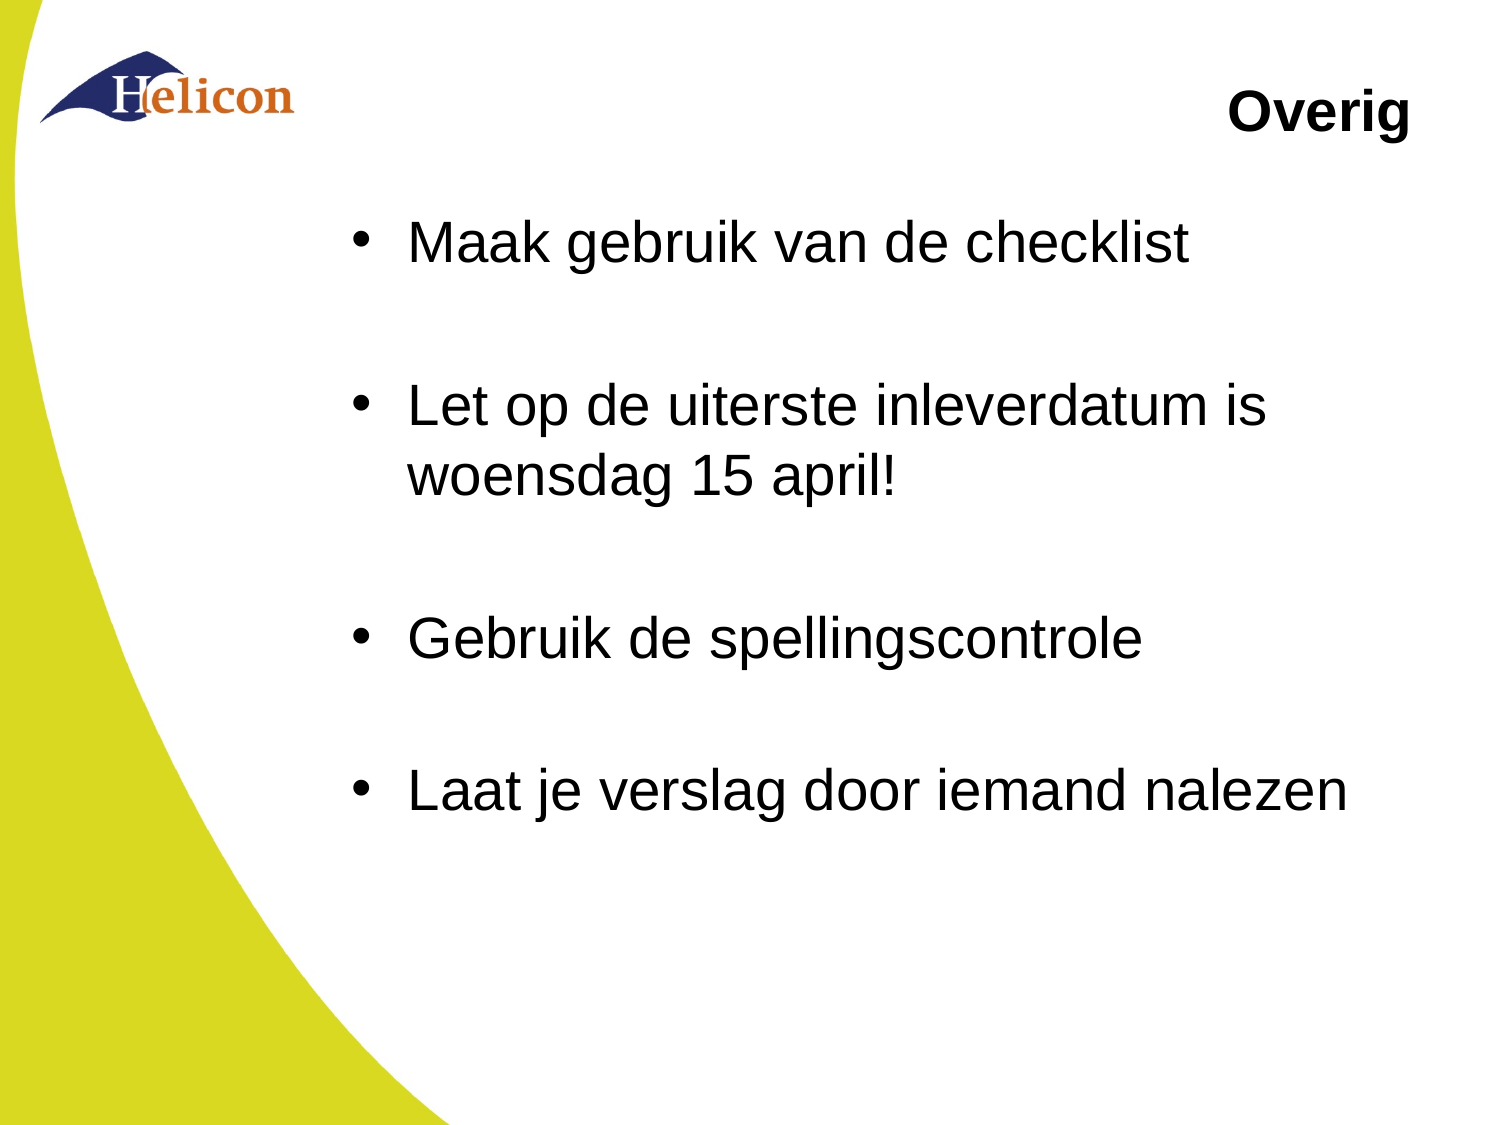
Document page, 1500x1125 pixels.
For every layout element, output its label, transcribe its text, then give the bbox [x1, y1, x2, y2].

title Overig [337, 54, 1428, 161]
list Maak gebruik van de checklist Let op de uiterste inleverdatum is woensdag 15 april! Gebruik de spellingscontrole Laat je verslag door iemand nalezen [336, 196, 1425, 1005]
picture [0, 0, 1500, 1125]
